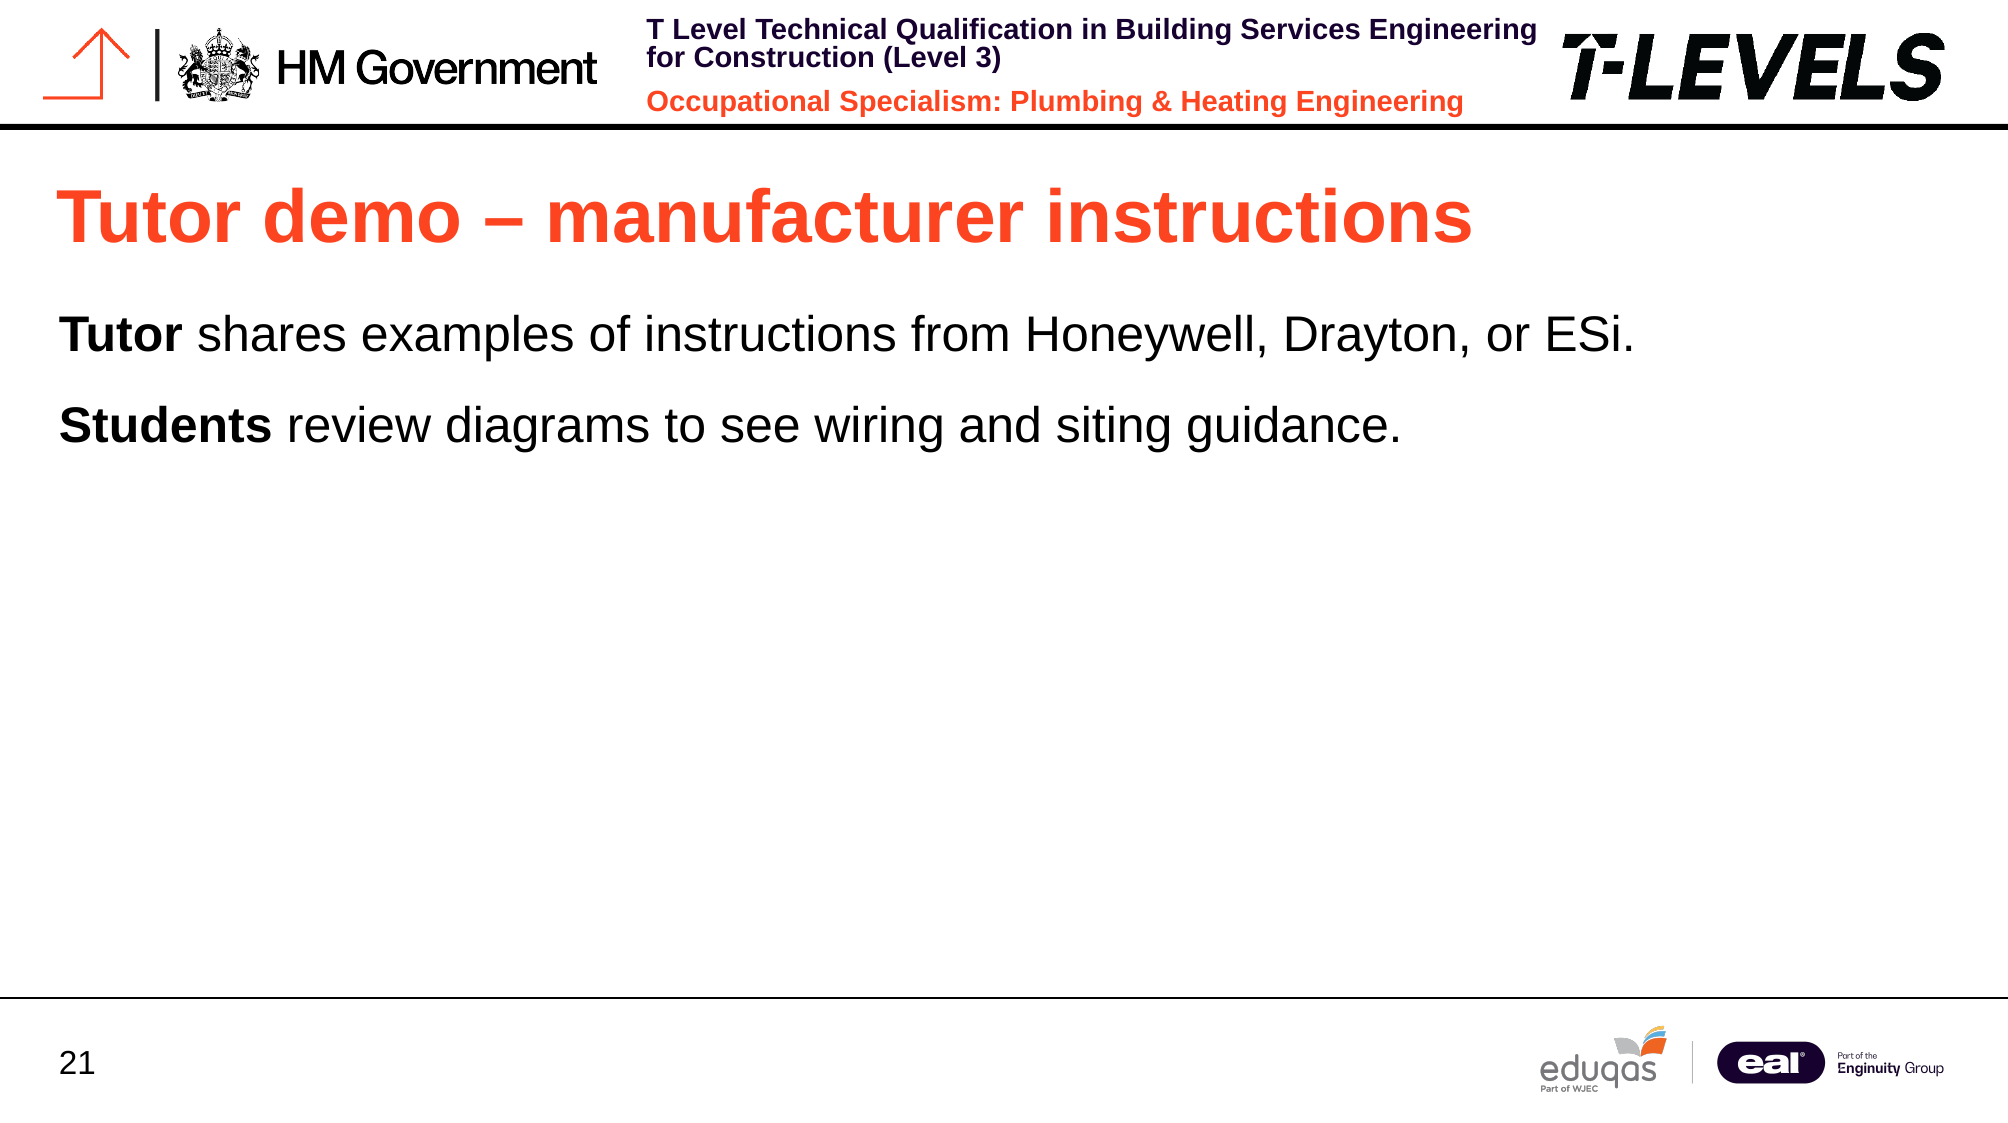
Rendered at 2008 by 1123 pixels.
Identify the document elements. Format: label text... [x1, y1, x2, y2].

picture [155, 28, 597, 102]
picture [1535, 1021, 1949, 1097]
title Tutor demo – manufacturer instructions [41, 111, 1949, 314]
picture [1543, 25, 1964, 108]
list Tutor shares examples of instructions from Honeywell, Drayton, or ESi. Students review diagrams to see wiring and siting guidance. [59, 295, 1950, 492]
picture [38, 27, 136, 100]
